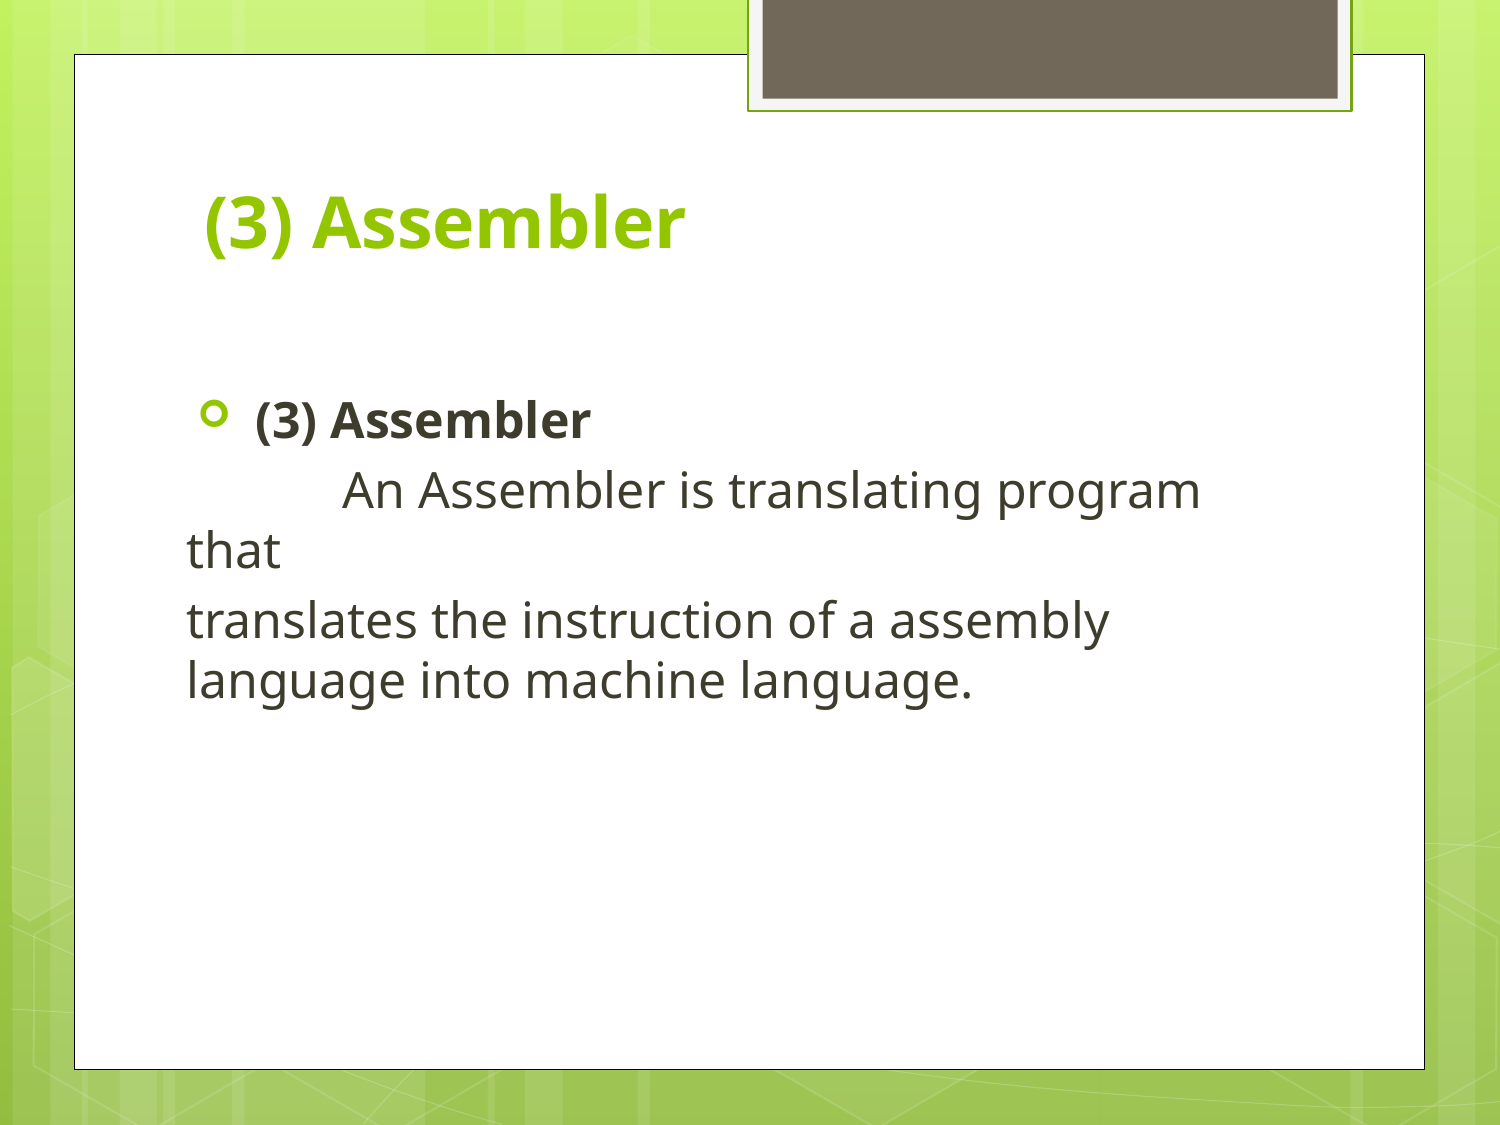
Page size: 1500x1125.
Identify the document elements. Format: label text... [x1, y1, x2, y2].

list (3) Assembler An Assembler is translating program that translates the instruction of a assembly language into machine language. [171, 381, 1283, 957]
title (3) Assembler [171, 168, 1324, 357]
